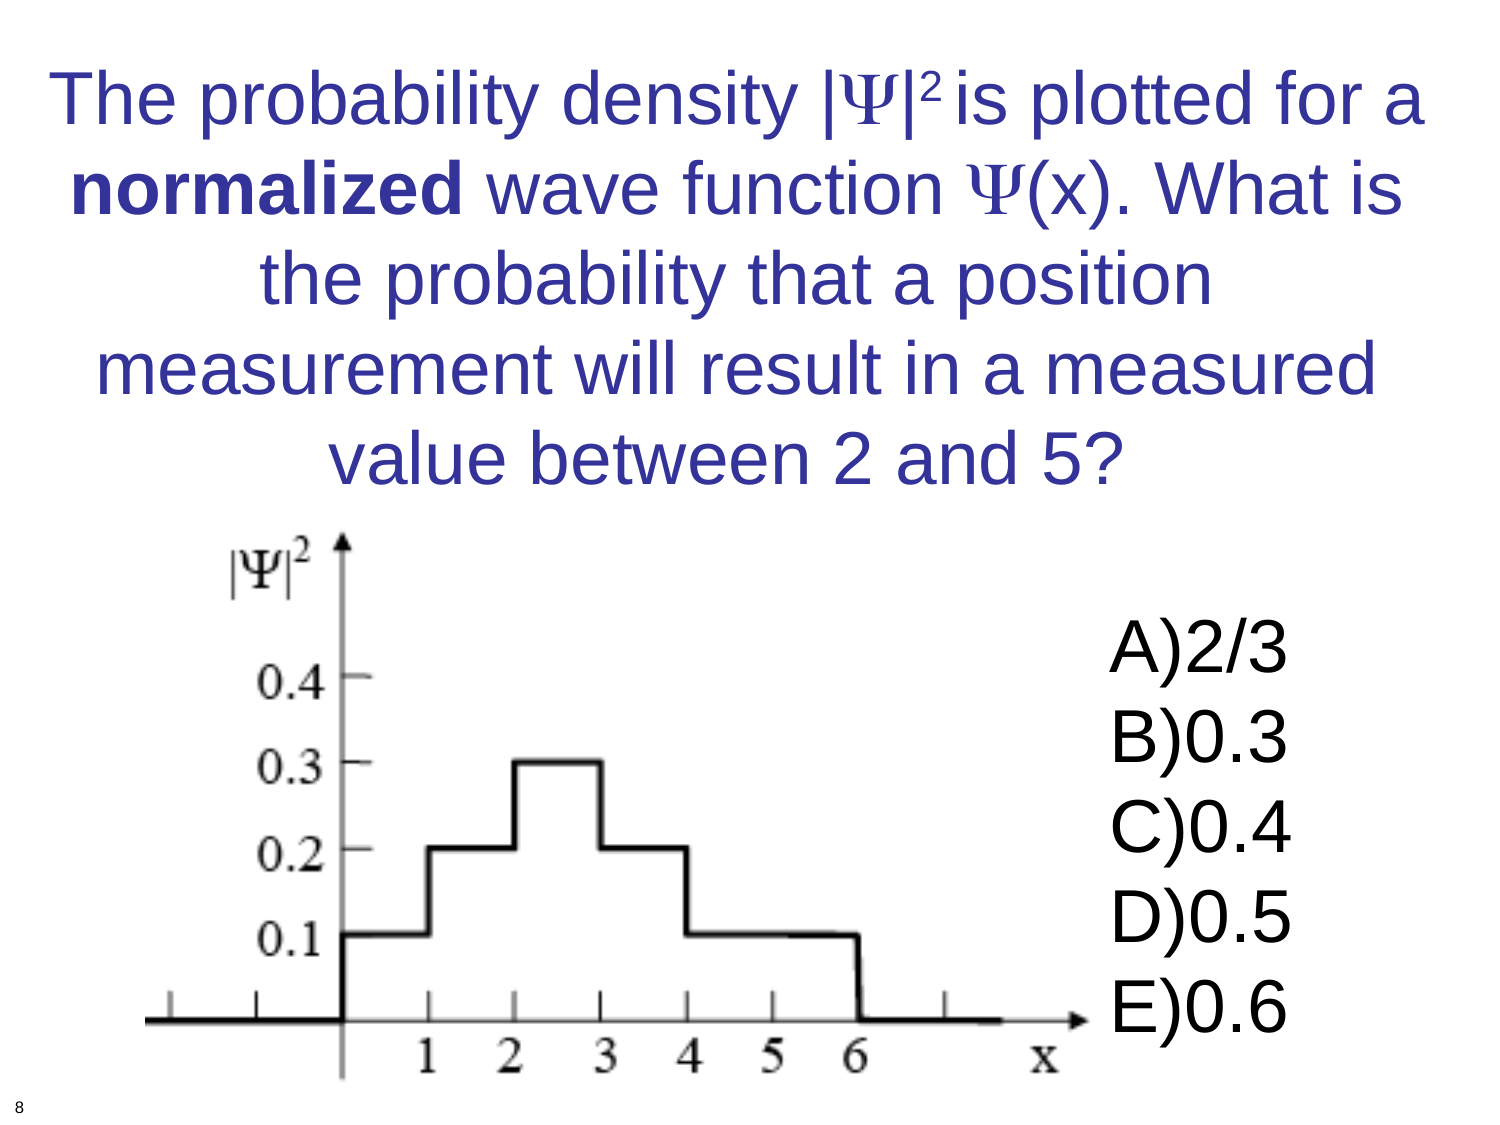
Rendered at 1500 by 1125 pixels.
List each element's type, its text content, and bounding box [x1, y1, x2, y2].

title The probability density |Y|2 is plotted for a normalized wave function Y(x). What is the probability that a position measurement will result in a measured value between 2 and 5? [29, 32, 1446, 516]
picture [144, 522, 1101, 1097]
text_box 2/3 0.3 0.4 0.5 0.6 [1106, 590, 1415, 1056]
text_box 8 [0, 1089, 50, 1125]
